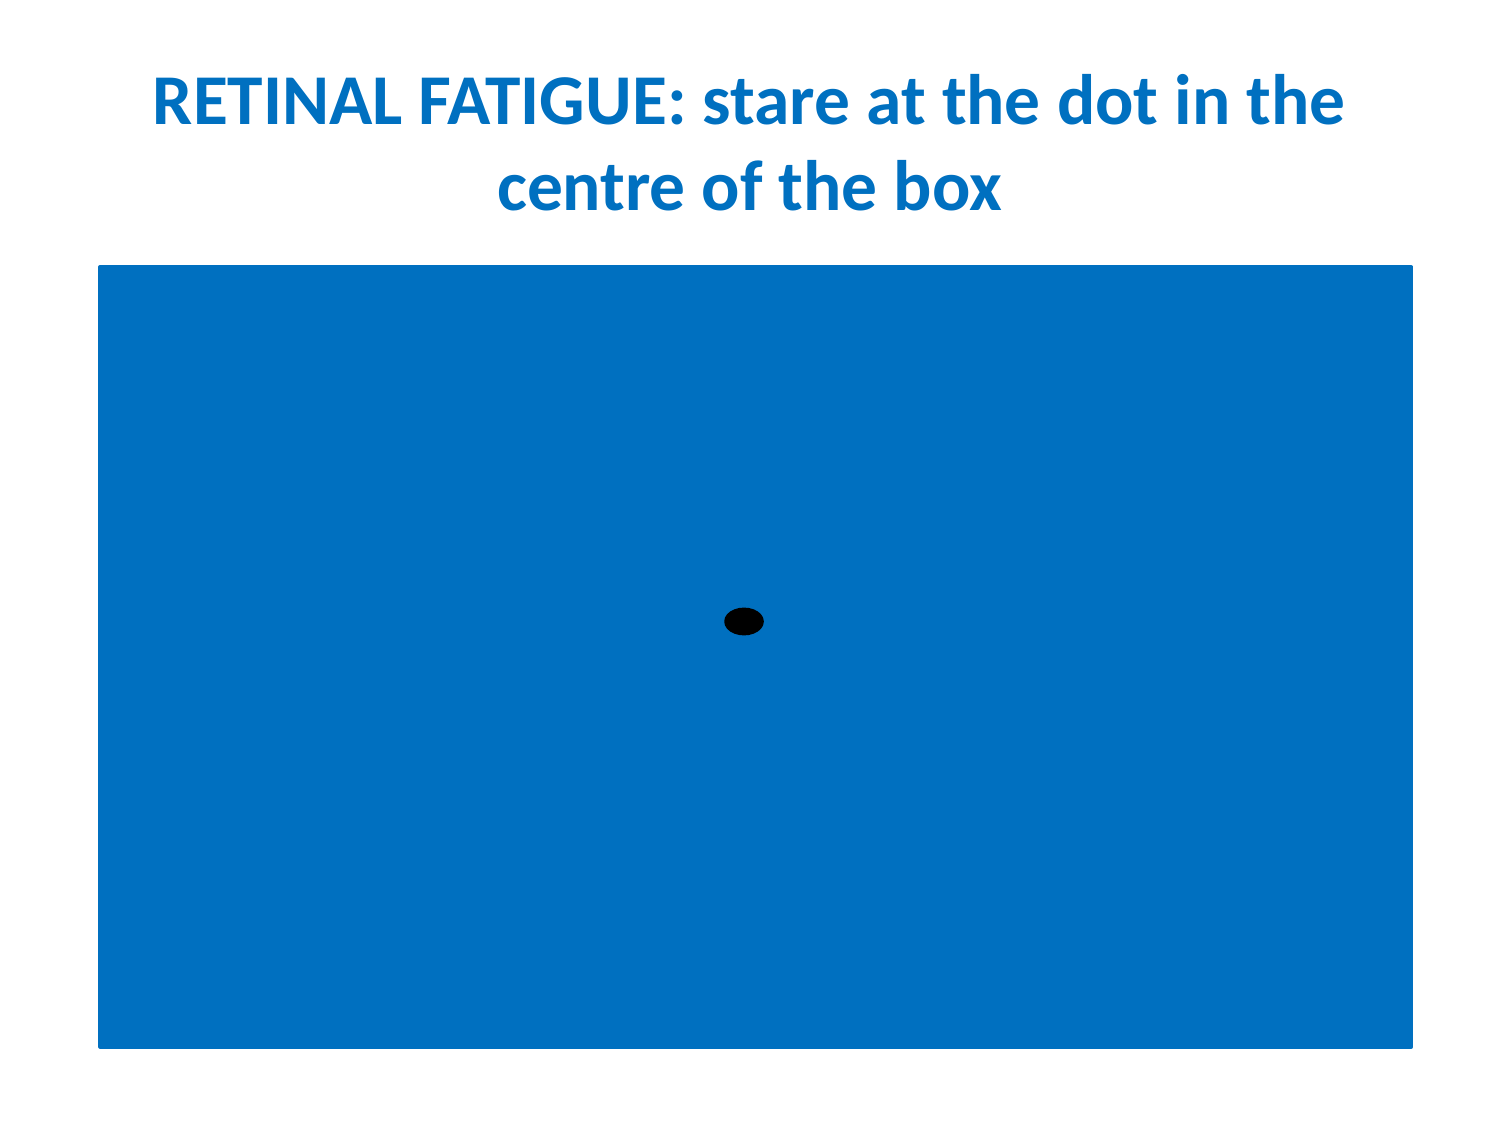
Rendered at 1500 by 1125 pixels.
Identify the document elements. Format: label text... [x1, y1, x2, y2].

text_box [724, 607, 764, 636]
text_box [98, 265, 1413, 1049]
title RETINAL FATIGUE: stare at the dot in the centre of the box [75, 45, 1425, 233]
